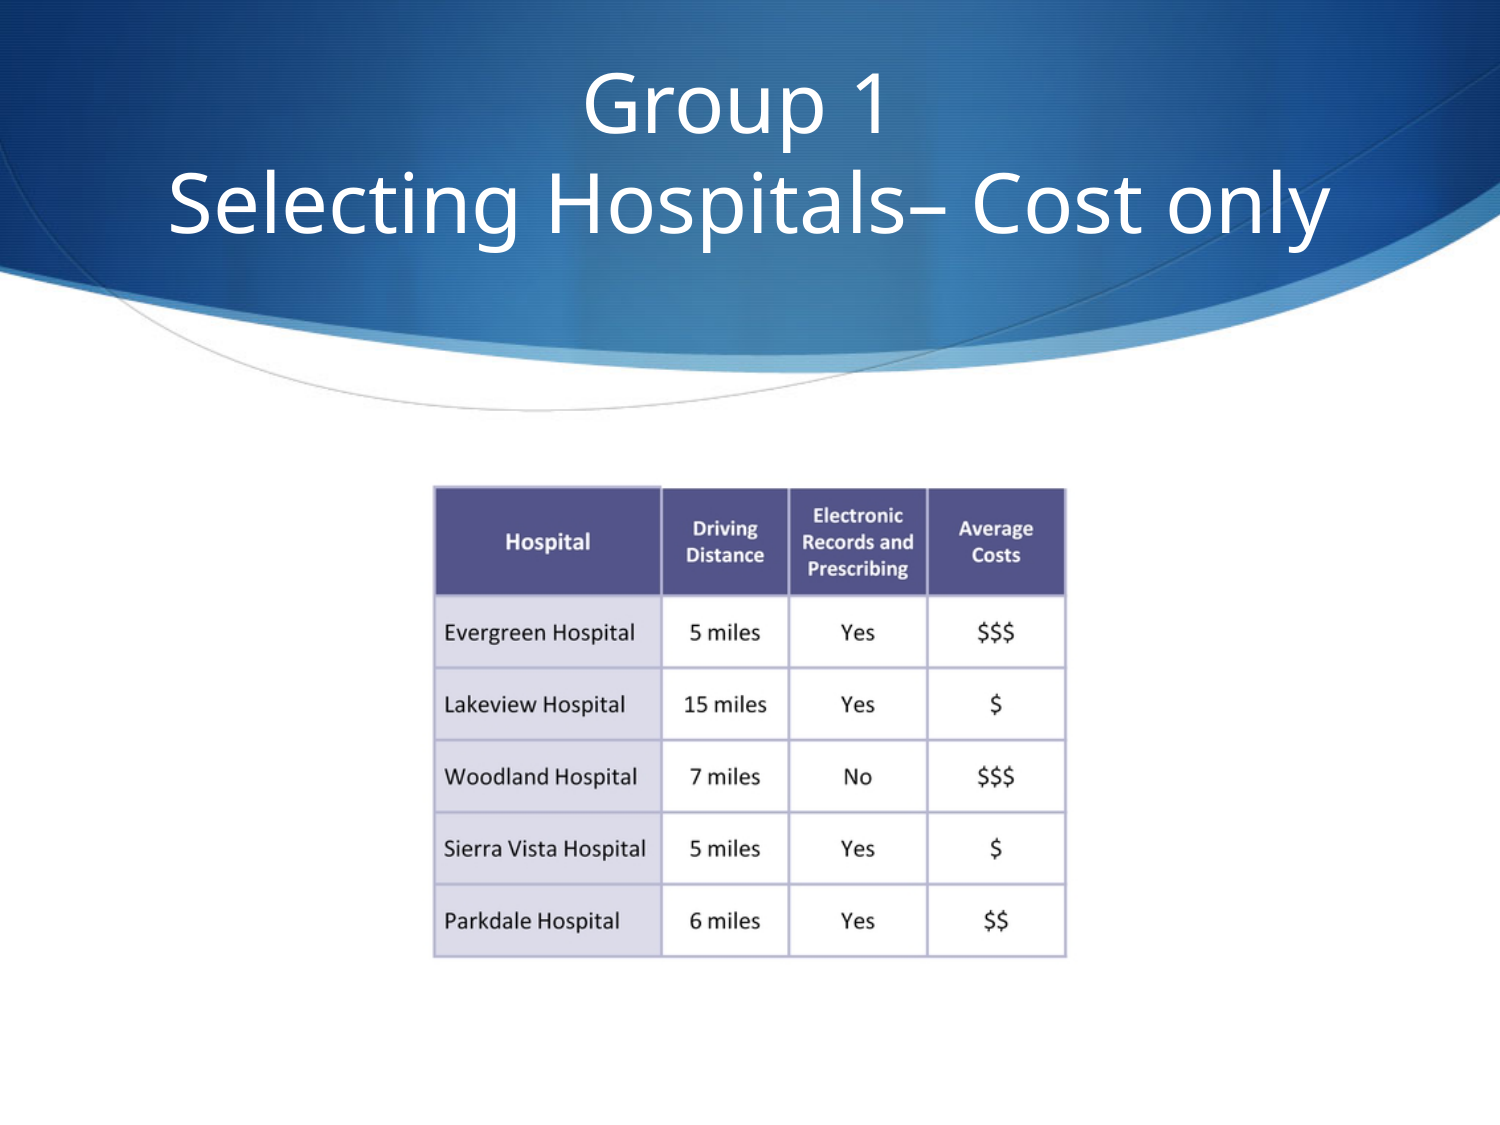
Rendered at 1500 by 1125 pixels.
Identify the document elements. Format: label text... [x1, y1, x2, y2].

title Group 1 Selecting Hospitals– Cost only [75, 56, 1425, 245]
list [74, 434, 1379, 991]
picture [0, 0, 1500, 1125]
